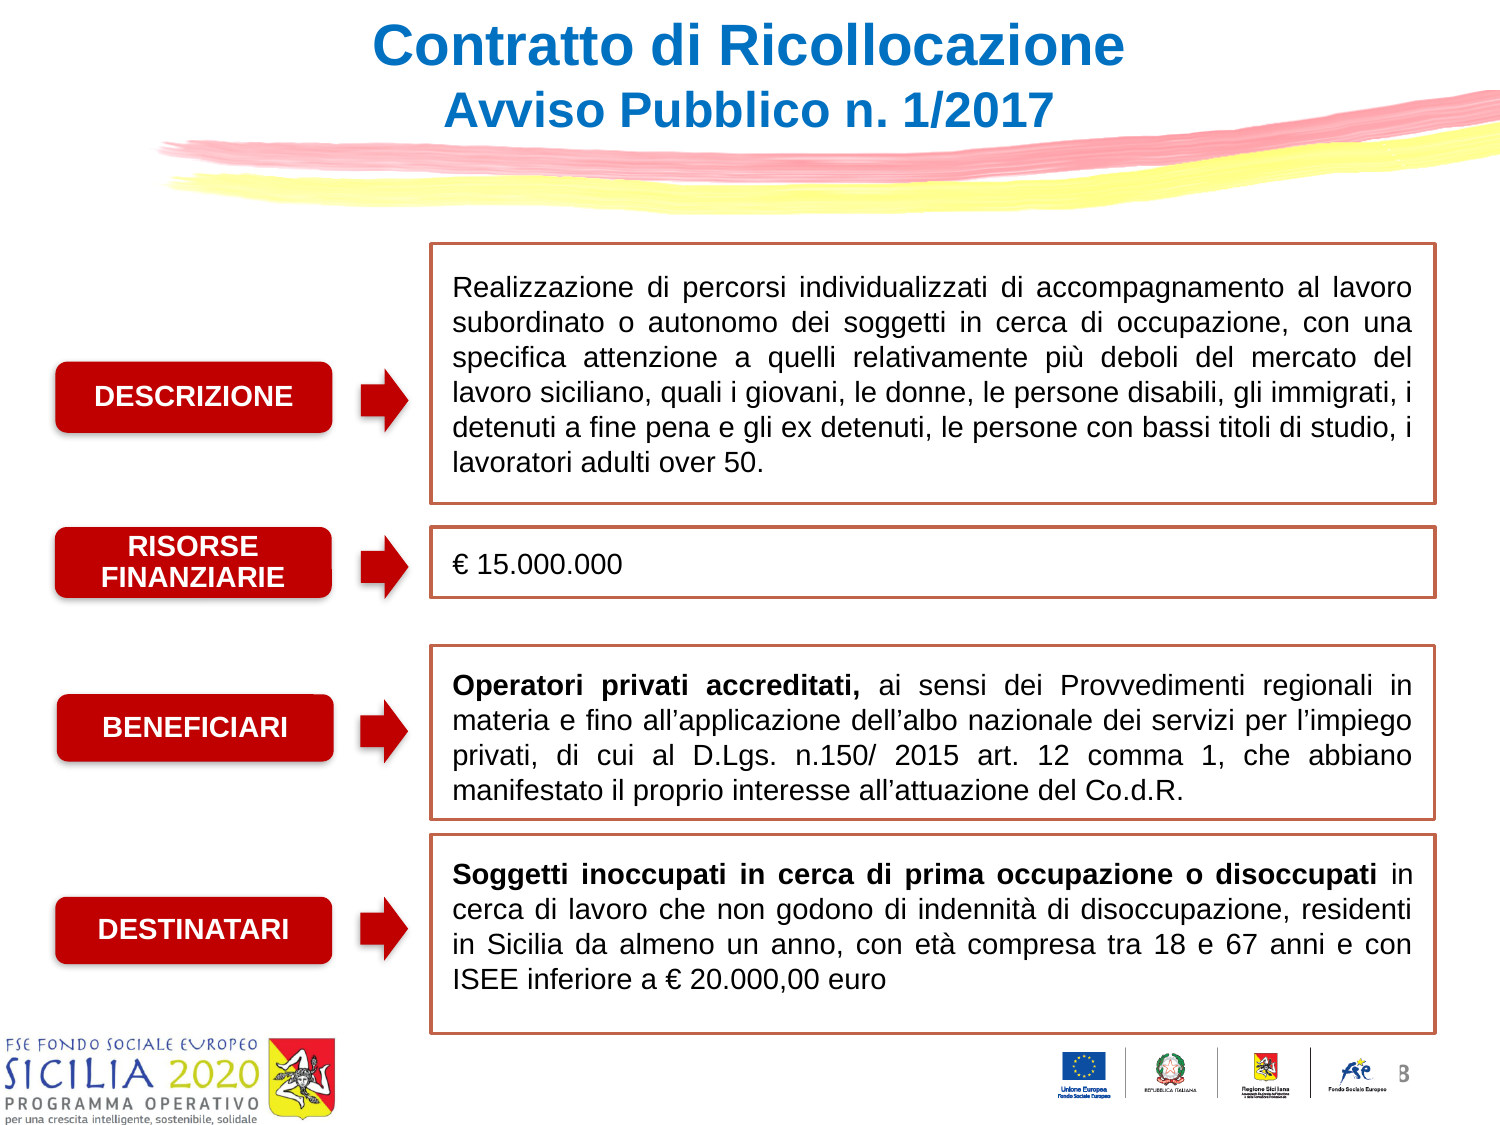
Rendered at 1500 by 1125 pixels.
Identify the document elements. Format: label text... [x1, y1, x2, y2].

text_box [360, 896, 409, 961]
text_box DESTINATARI [55, 896, 333, 965]
text_box Realizzazione di percorsi individualizzati di accompagnamento al lavoro subordinato o autonomo dei soggetti in cerca di occupazione, con una specifica attenzione a quelli relativamente più deboli del mercato del lavoro siciliano, quali i giovani, le donne, le persone disabili, gli immigrati, i detenuti a fine pena e gli ex detenuti, le persone con bassi titoli di studio, i lavoratori adulti over 50. [430, 243, 1435, 504]
picture [0, 1031, 348, 1125]
text_box [360, 699, 409, 764]
text_box Contratto di Ricollocazione Avviso Pubblico n. 1/2017 [0, 0, 1500, 170]
text_box € 15.000.000 [430, 527, 1435, 598]
picture [100, 89, 1500, 221]
slide_number 8 [1399, 1042, 1425, 1103]
text_box BENEFICIARI [56, 694, 334, 762]
text_box [360, 534, 409, 599]
text_box DESCRIZIONE [55, 361, 333, 433]
text_box RISORSE FINANZIARIE [54, 527, 332, 598]
text_box Operatori privati accreditati, ai sensi dei Provvedimenti regionali in materia e fino all’applicazione dell’albo nazionale dei servizi per l’impiego privati, di cui al D.Lgs. n.150/ 2015 art. 12 comma 1, che abbiano manifestato il proprio interesse all’attuazione del Co.d.R. [430, 645, 1435, 820]
text_box Soggetti inoccupati in cerca di prima occupazione o disoccupati in cerca di lavoro che non godono di indennità di disoccupazione, residenti in Sicilia da almeno un anno, con età compresa tra 18 e 67 anni e con ISEE inferiore a € 20.000,00 euro [430, 834, 1435, 1034]
text_box [360, 368, 409, 433]
picture [1033, 1043, 1400, 1116]
